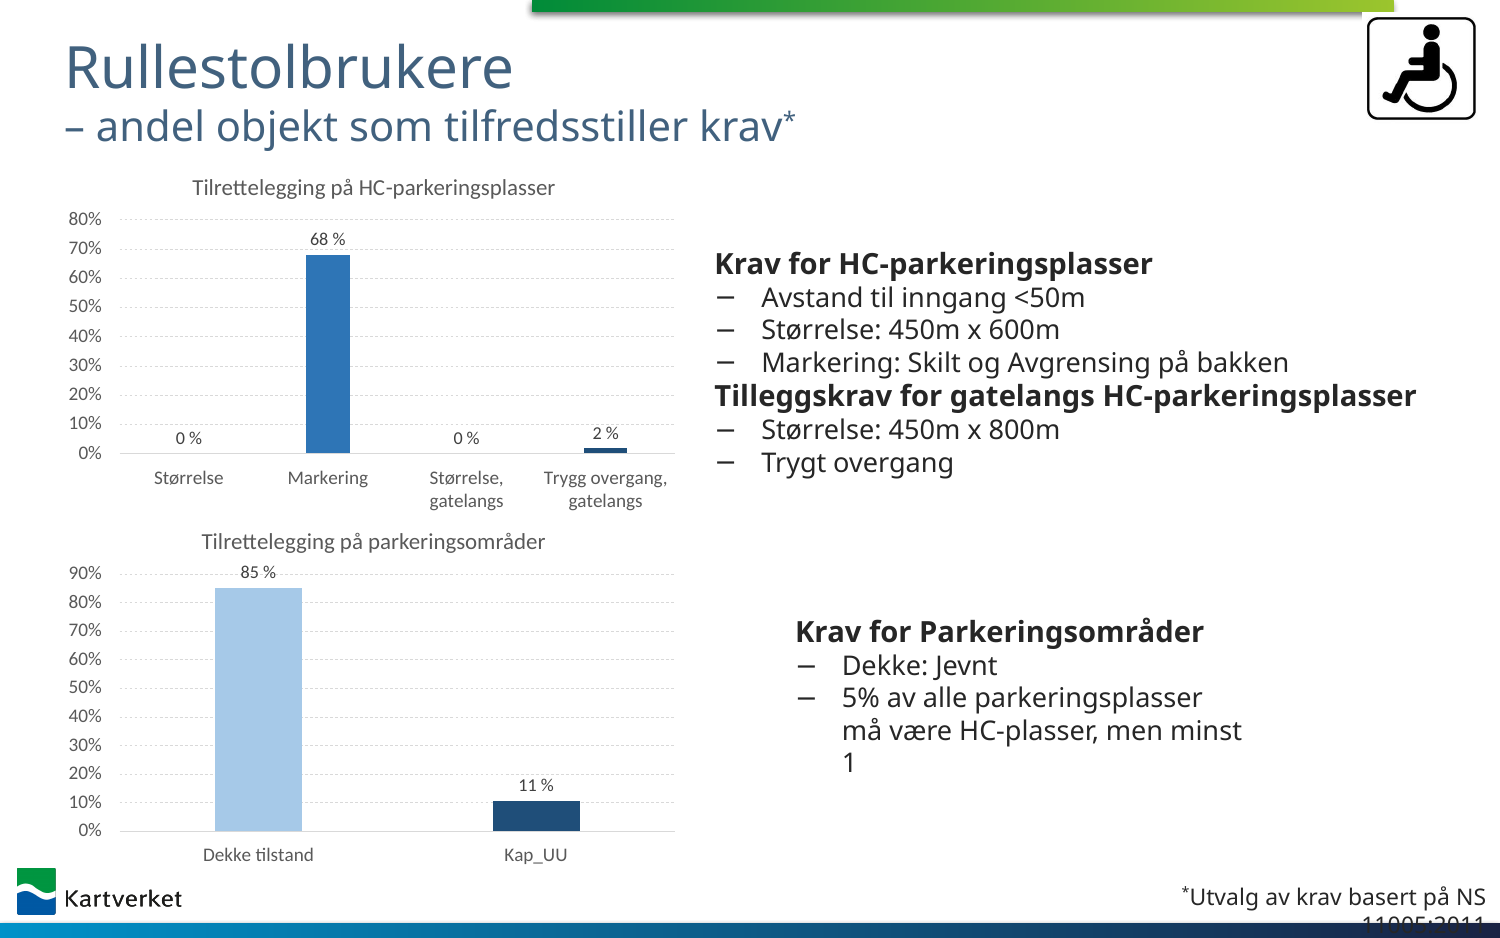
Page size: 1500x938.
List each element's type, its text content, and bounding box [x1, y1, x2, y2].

picture [1362, 12, 1481, 126]
text_box Rullestolbrukere – andel objekt som tilfredsstiller krav* [49, 25, 1431, 158]
picture [62, 520, 686, 874]
text_box *Utvalg av krav basert på NS 11005:2011 [1068, 873, 1500, 938]
text_box Krav for HC-parkeringsplasser Avstand til inngang <50m Størrelse: 450m x 600m Markering: Skilt og Avgrensing på bakken Tilleggskrav for gatelangs HC-parkeringsplasser Størrelse: 450m x 800m Trygt overgang [699, 237, 1433, 485]
text_box Krav for Parkeringsområder Dekke: Jevnt 5% av alle parkeringsplasser må være HC-plasser, men minst 1 [780, 605, 1261, 786]
picture [62, 166, 686, 519]
